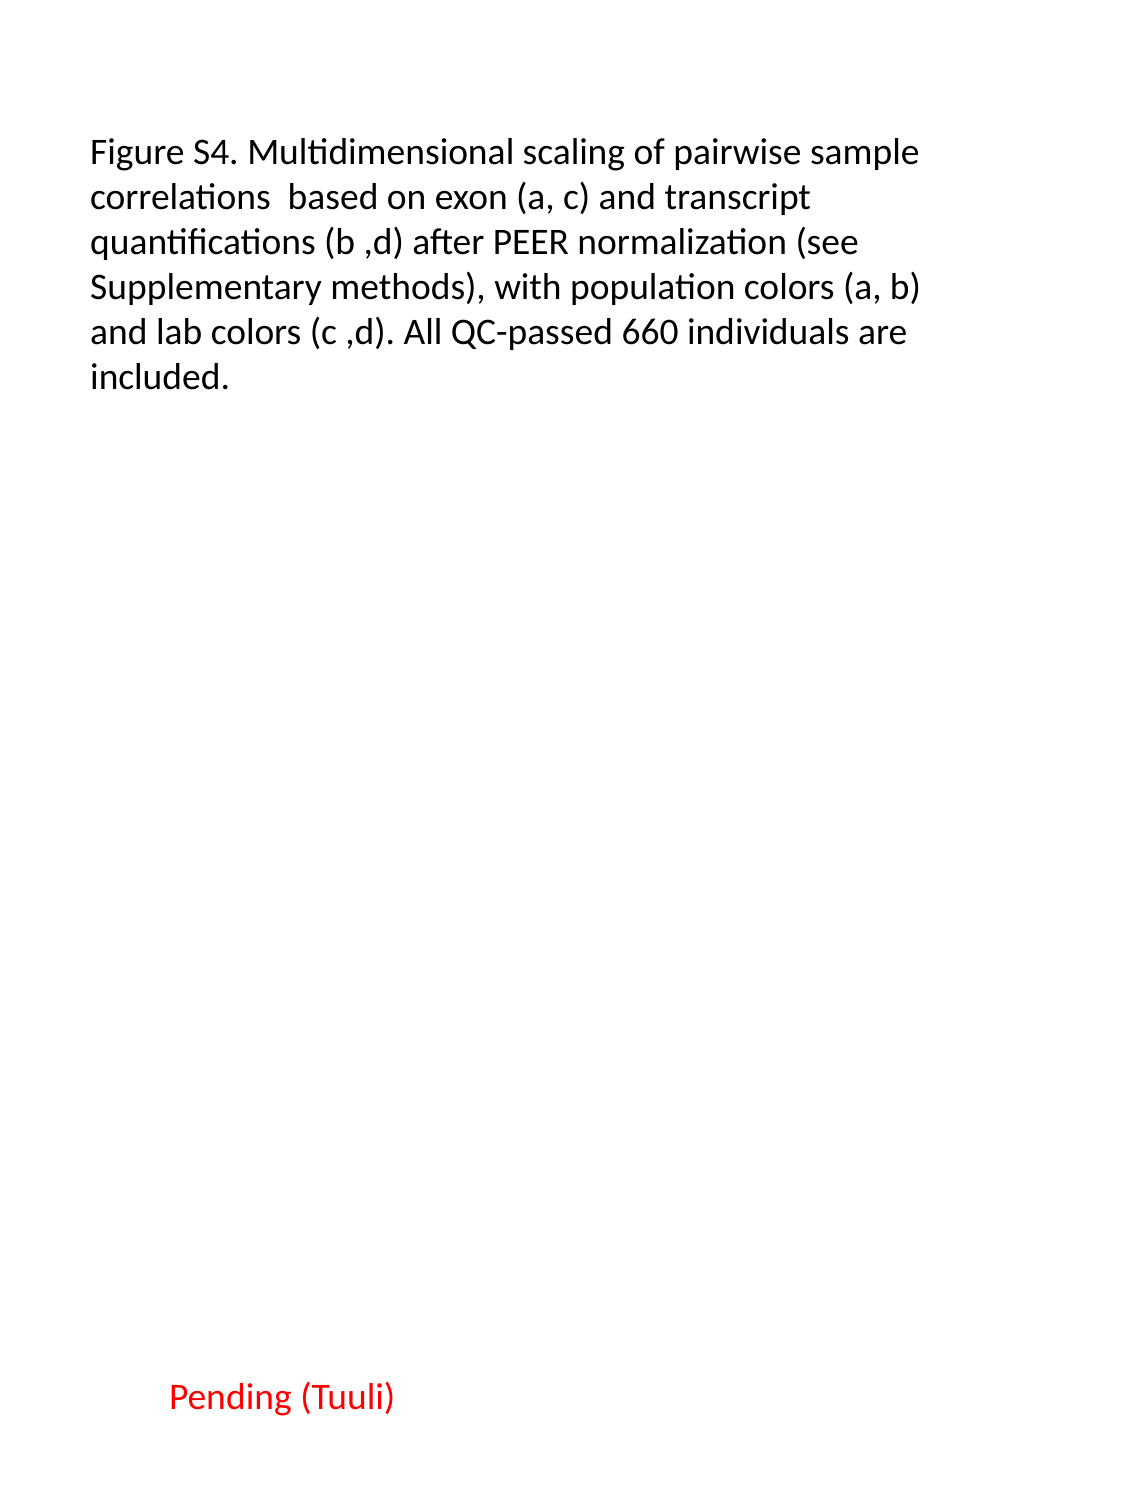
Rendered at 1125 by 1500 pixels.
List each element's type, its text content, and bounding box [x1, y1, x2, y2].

text_box Figure S4. Multidimensional scaling of pairwise sample correlations based on exon (a, c) and transcript quantifications (b ,d) after PEER normalization (see Supplementary methods), with population colors (a, b) and lab colors (c ,d). All QC-passed 660 individuals are included. [75, 119, 979, 405]
text_box Pending (Tuuli) [154, 1364, 411, 1425]
